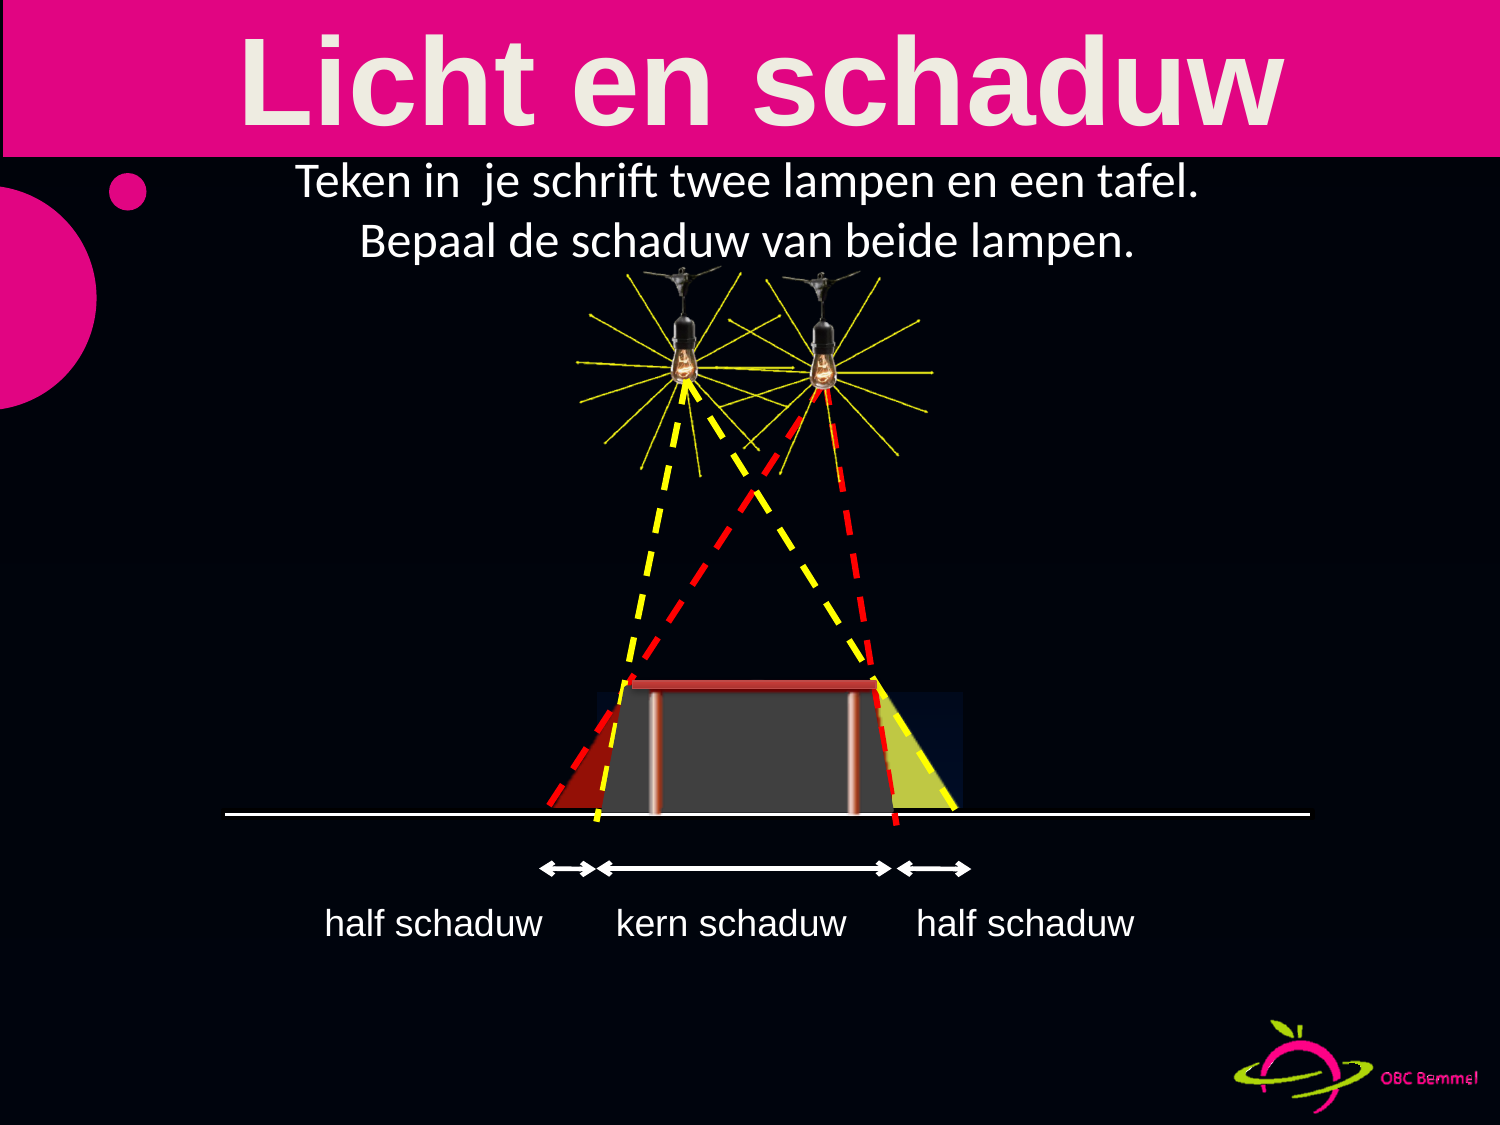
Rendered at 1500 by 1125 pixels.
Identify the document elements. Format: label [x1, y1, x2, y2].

text_box [0, 0, 1500, 1123]
